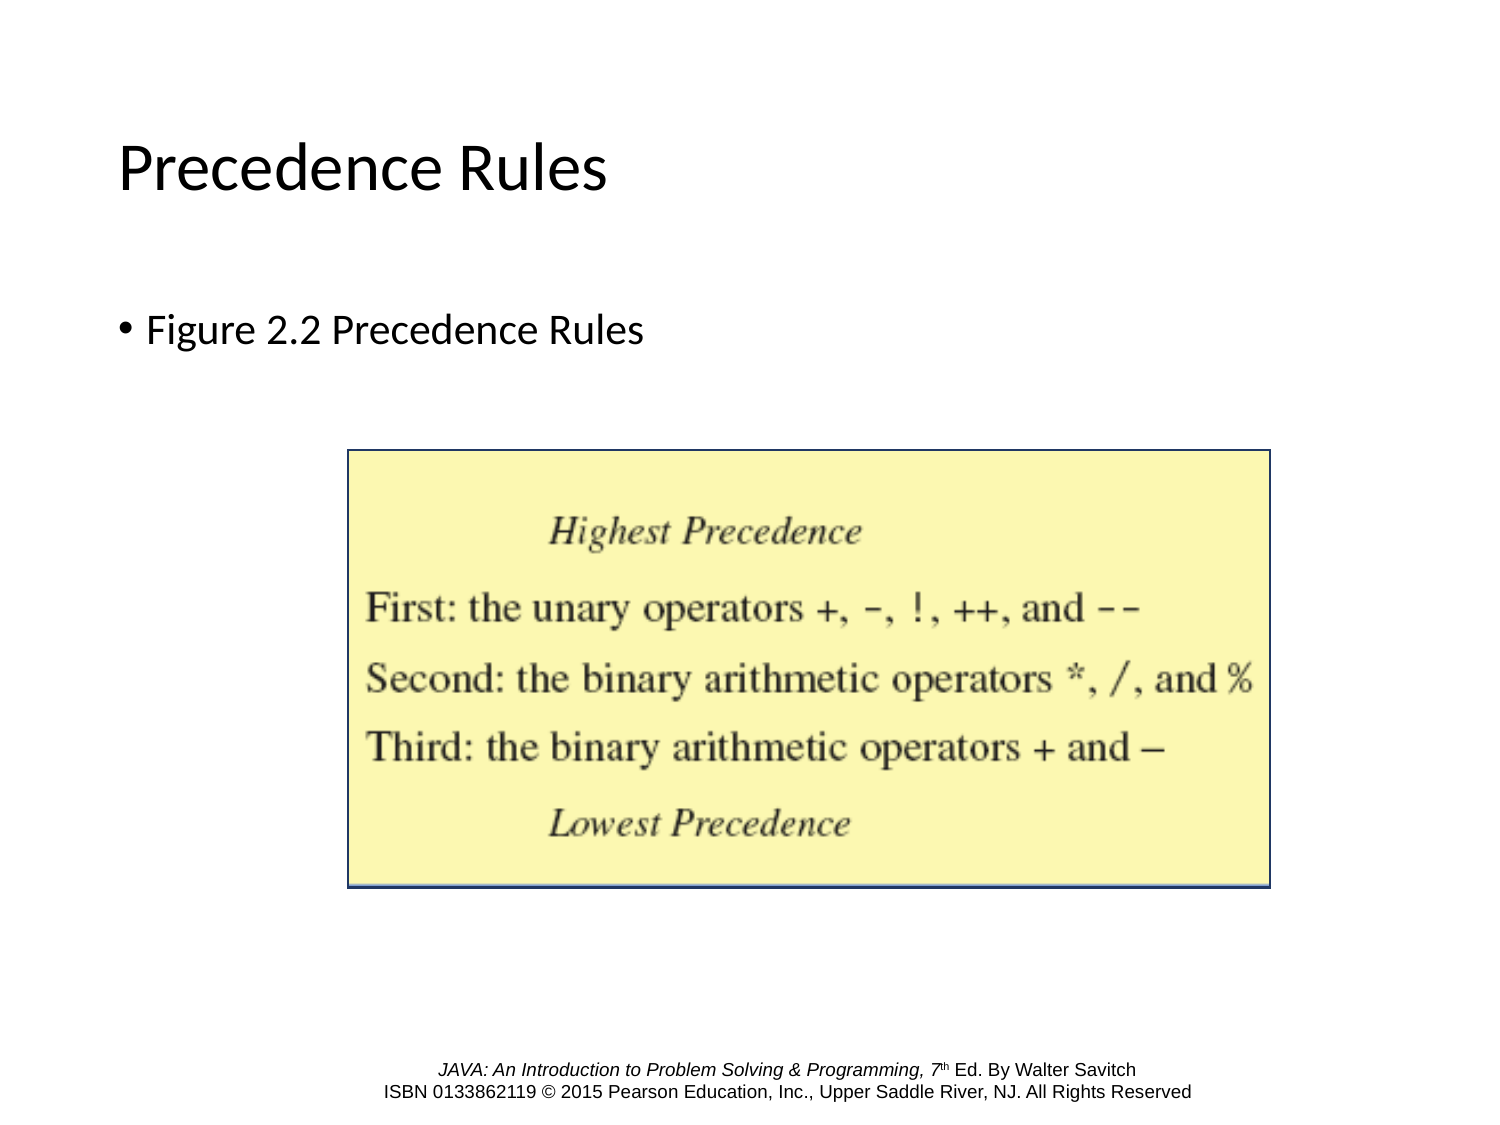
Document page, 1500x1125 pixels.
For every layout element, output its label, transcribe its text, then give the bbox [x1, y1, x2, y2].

picture [348, 451, 1270, 887]
list Figure 2.2 Precedence Rules [103, 299, 1397, 1014]
title Precedence Rules [103, 59, 1397, 278]
